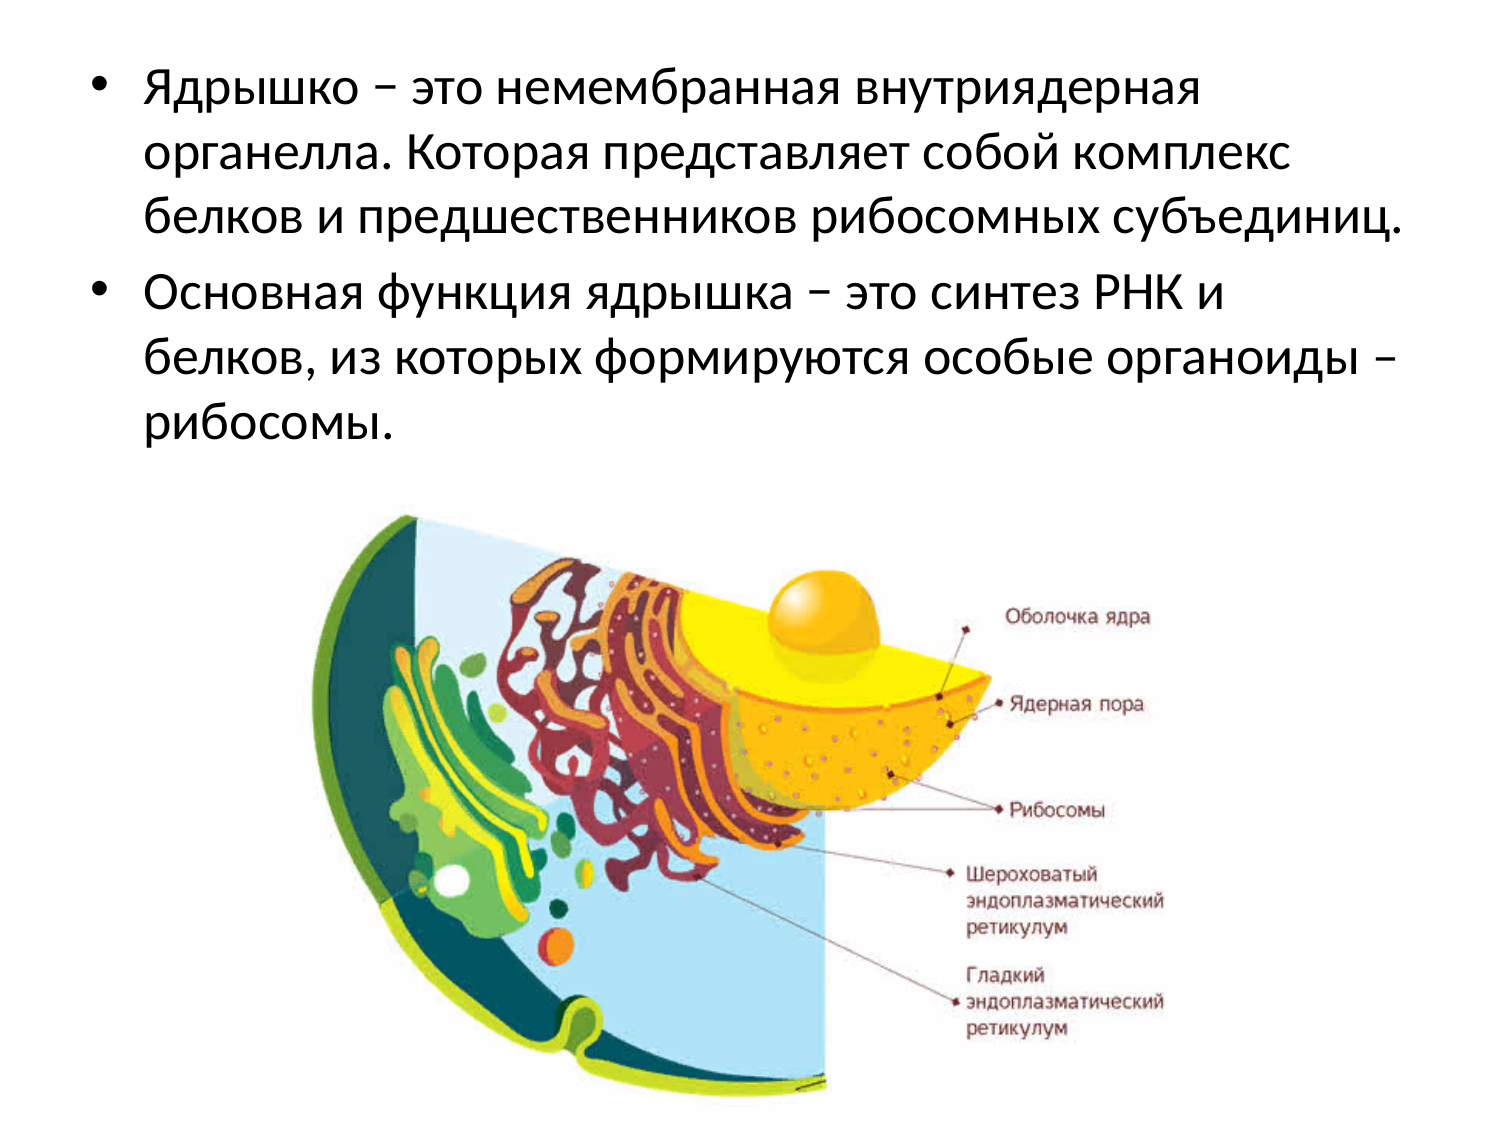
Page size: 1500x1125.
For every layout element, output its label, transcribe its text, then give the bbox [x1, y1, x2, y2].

picture [289, 479, 1197, 1115]
list Ядрышко − это немембранная внутриядерная органелла. Которая представляет собой комплекс белков и предшественников рибосомных субъединиц. Основная функция ядрышка − это синтез РНК и белков, из которых формируются особые органоиды – рибосомы. [75, 42, 1425, 480]
